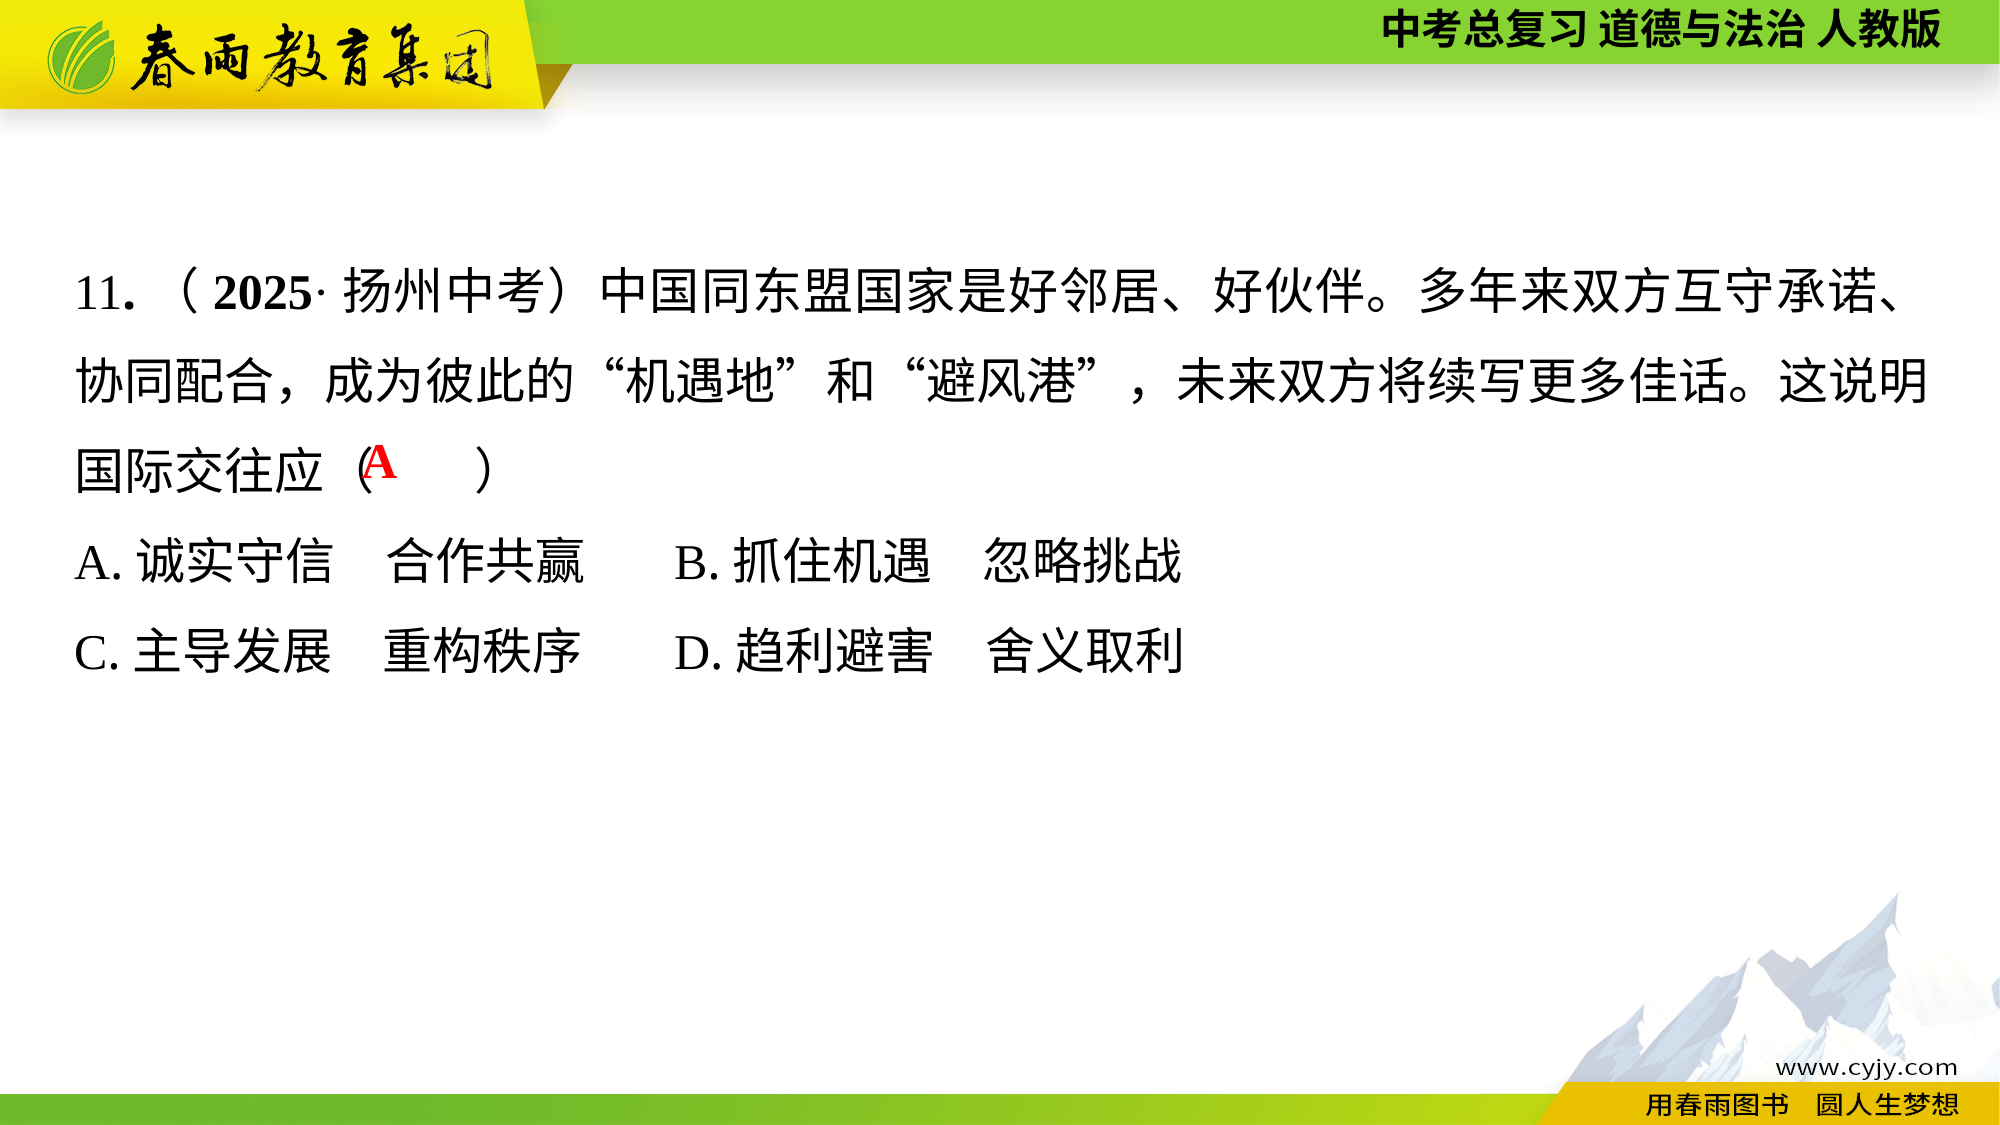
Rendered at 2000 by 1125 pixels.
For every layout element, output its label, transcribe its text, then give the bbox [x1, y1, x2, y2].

picture [0, 0, 2000, 1125]
text_box A [346, 420, 413, 496]
list 11.（2025·扬州中考）中国同东盟国家是好邻居、好伙伴。多年来双方互守承诺、协同配合，成为彼此的“机遇地”和“避风港”，未来双方将续写更多佳话。这说明国际交往应（ ） A.诚实守信 合作共赢 B.抓住机遇 忽略挑战 C.主导发展 重构秩序 D.趋利避害 舍义取利 [59, 222, 1944, 681]
